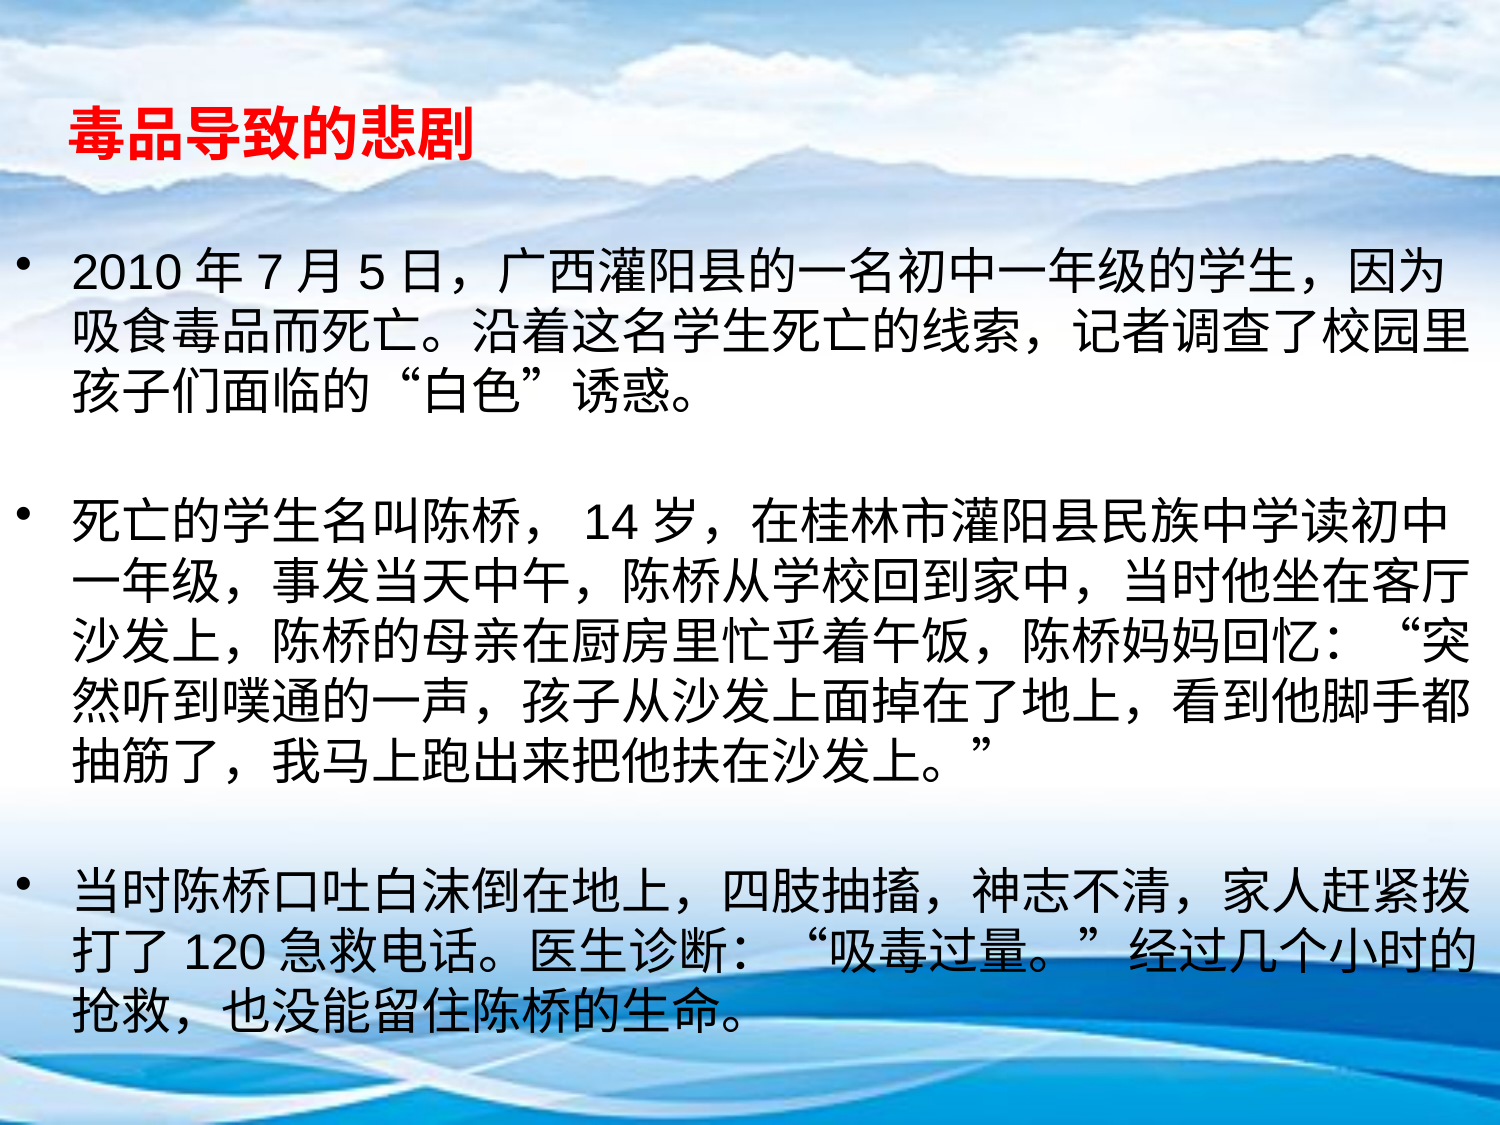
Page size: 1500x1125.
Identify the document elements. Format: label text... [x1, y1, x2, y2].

text_box 毒品导致的悲剧 [53, 90, 620, 175]
picture [0, 0, 1500, 231]
list 2010年7月5日，广西灌阳县的一名初中一年级的学生，因为吸食毒品而死亡。沿着这名学生死亡的线索，记者调查了校园里孩子们面临的“白色”诱惑。 死亡的学生名叫陈桥，14岁，在桂林市灌阳县民族中学读初中一年级，事发当天中午，陈桥从学校回到家中，当时他坐在客厅沙发上，陈桥的母亲在厨房里忙乎着午饭，陈桥妈妈回忆：“突然听到噗通的一声，孩子从沙发上面掉在了地上，看到他脚手都抽筋了，我马上跑出来把他扶在沙发上。” 当时陈桥口吐白沫倒在地上，四肢抽搐，神志不清，家人赶紧拨打了120急救电话。医生诊断：“吸毒过量。”经过几个小时的抢救，也没能留住陈桥的生命。 [0, 231, 1500, 1125]
